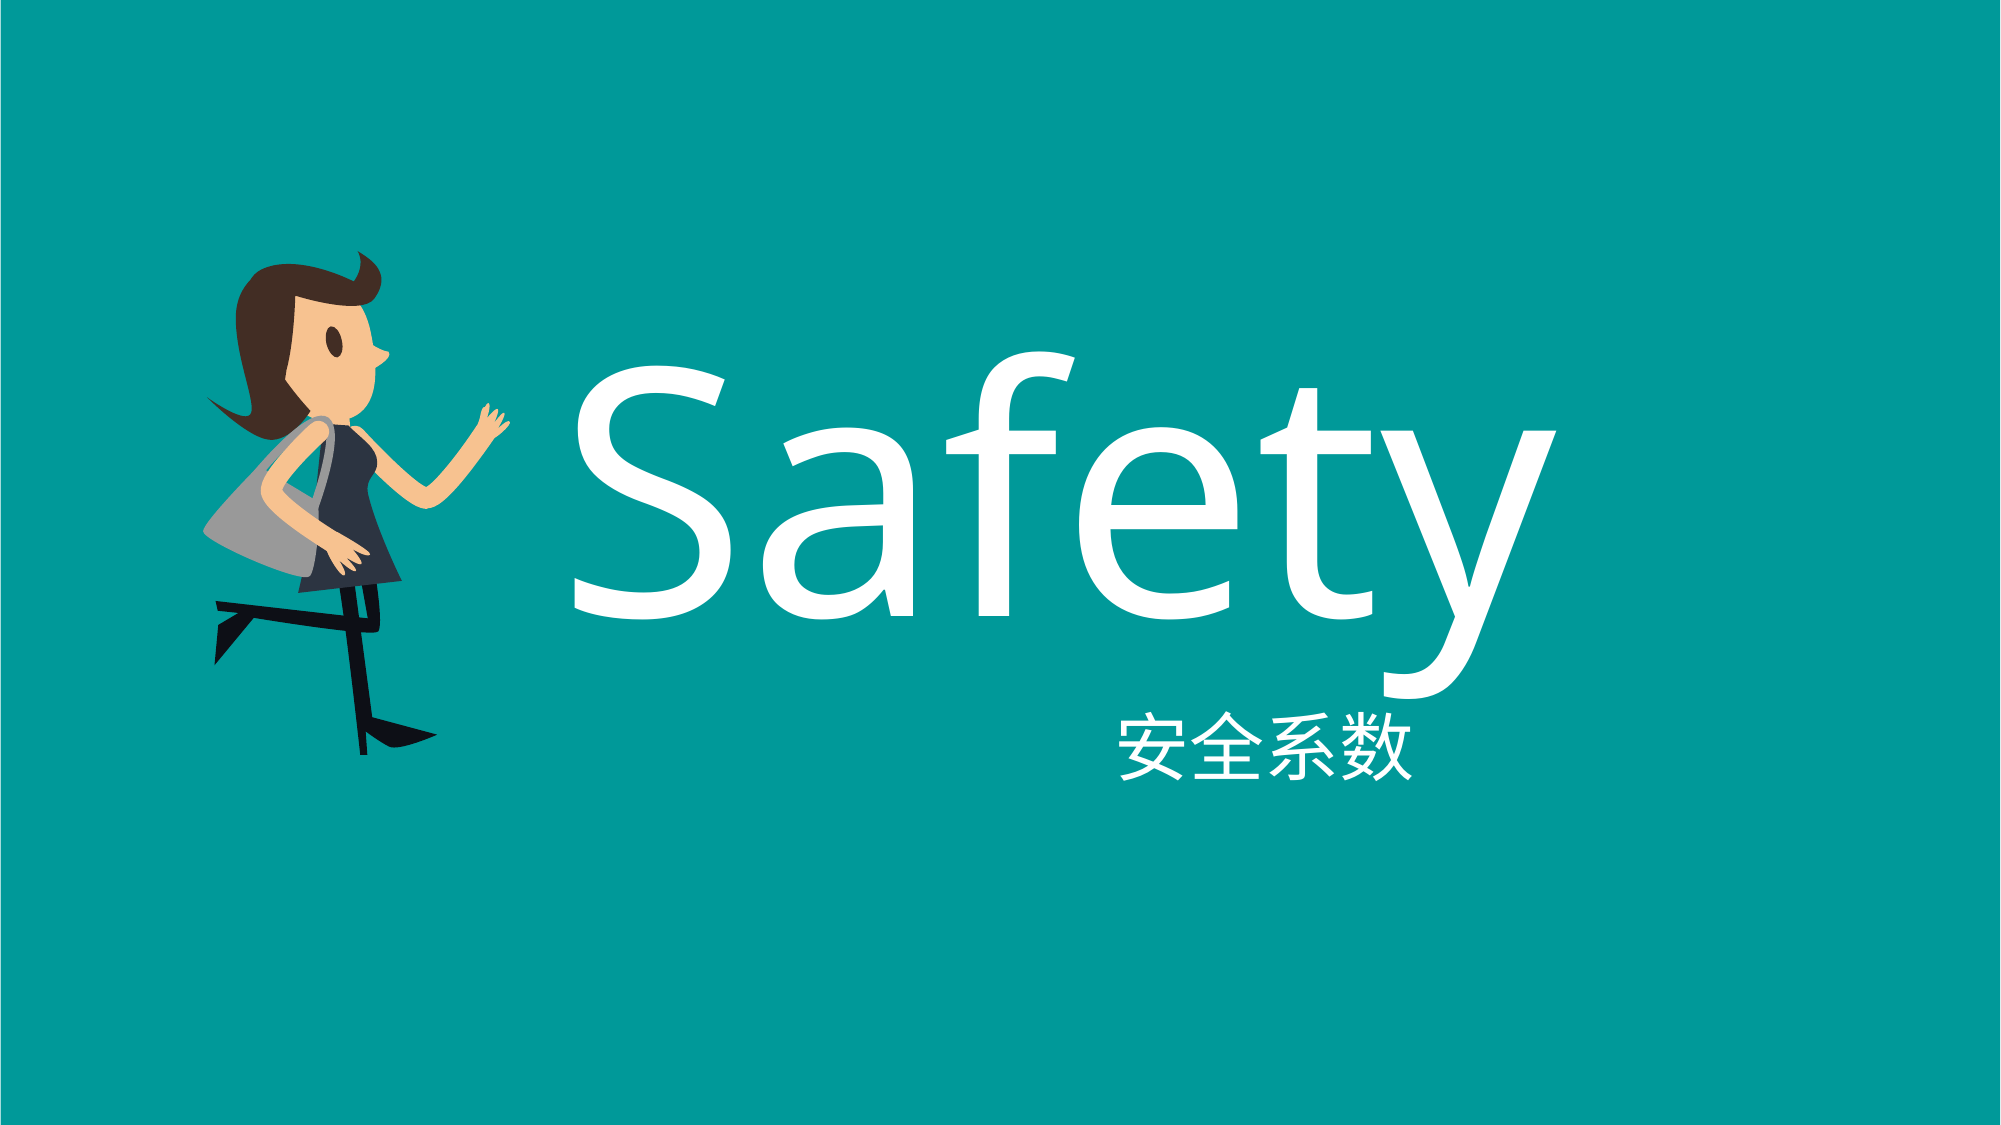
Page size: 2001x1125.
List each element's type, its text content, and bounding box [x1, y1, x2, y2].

text_box 安全系数 [1099, 692, 1835, 798]
text_box Safety [543, 262, 1789, 693]
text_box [202, 250, 513, 755]
